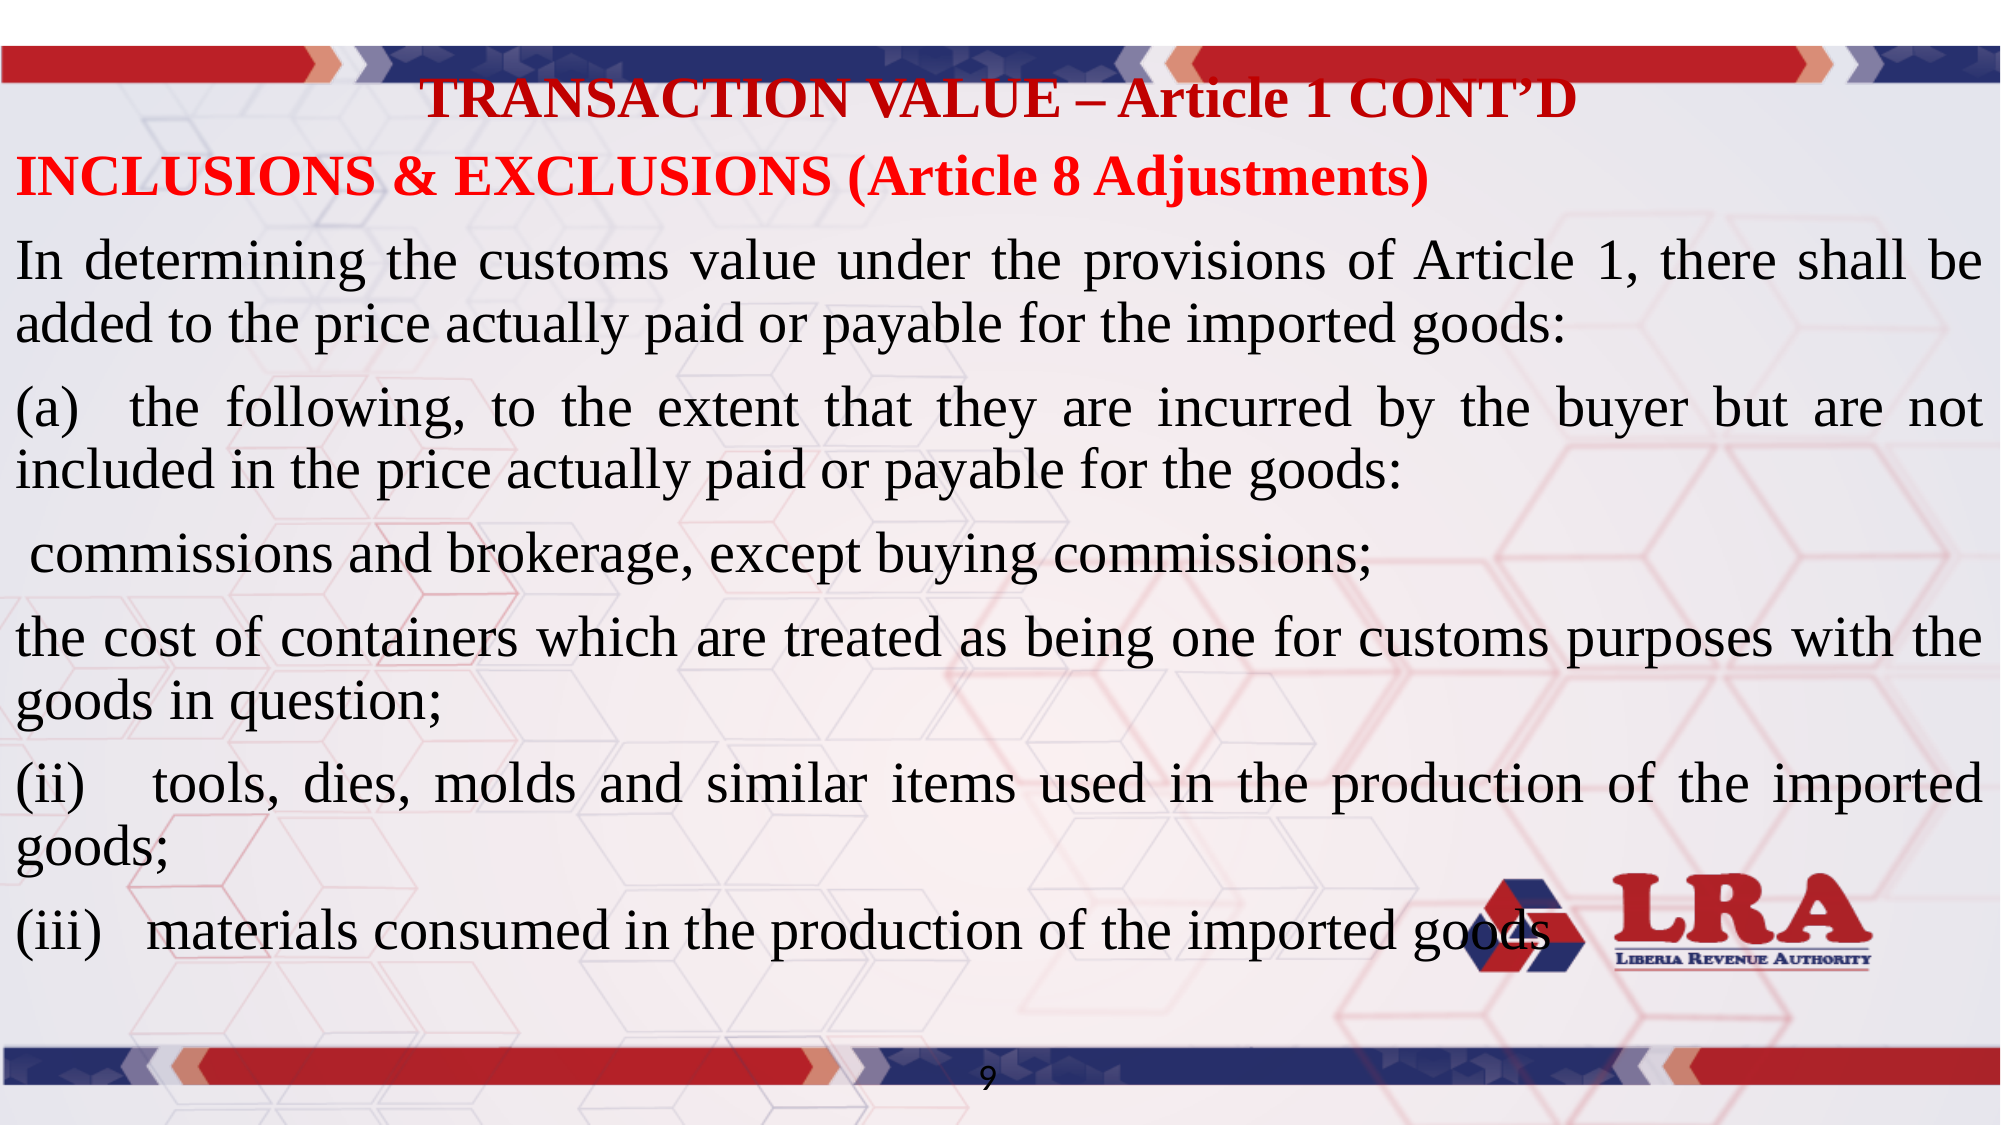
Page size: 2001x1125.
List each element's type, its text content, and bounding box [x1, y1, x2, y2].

title TRANSACTION VALUE – Article 1 CONT’D [0, 59, 2000, 138]
picture [0, 0, 2001, 1125]
text_box 9 [963, 1045, 1044, 1106]
list INCLUSIONS & EXCLUSIONS (Article 8 Adjustments) In determining the customs value under the provisions of Article 1, there shall be added to the price actually paid or payable for the imported goods: (a) the following, to the extent that they are incurred by the buyer but are not included in the price actually paid or payable for the goods: commissions and brokerage, except buying commissions; the cost of containers which are treated as being one for customs purposes with the goods in question; (ii) tools, dies, molds and similar items used in the production of the imported goods; (iii) materials consumed in the production of the imported goods [0, 138, 2000, 1074]
